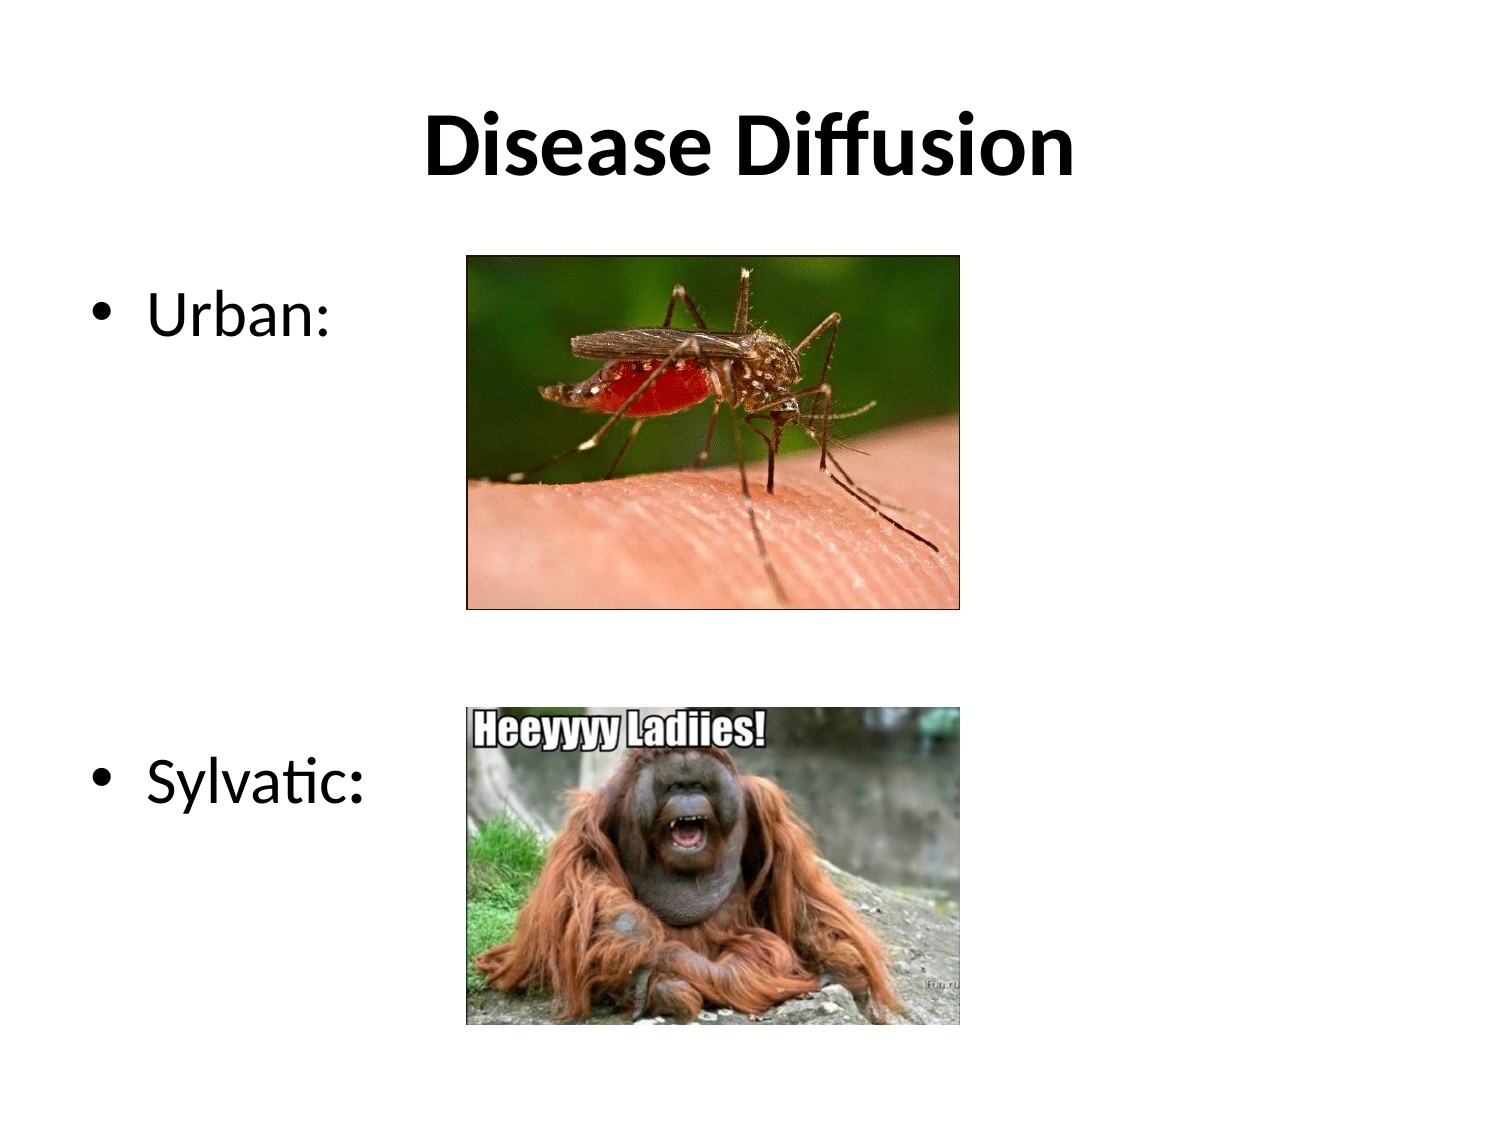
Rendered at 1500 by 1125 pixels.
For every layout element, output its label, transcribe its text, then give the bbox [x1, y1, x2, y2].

list Urban: Sylvatic: [75, 262, 1425, 1005]
title Disease Diffusion [75, 45, 1425, 233]
picture [466, 706, 960, 1025]
picture [466, 255, 960, 610]
